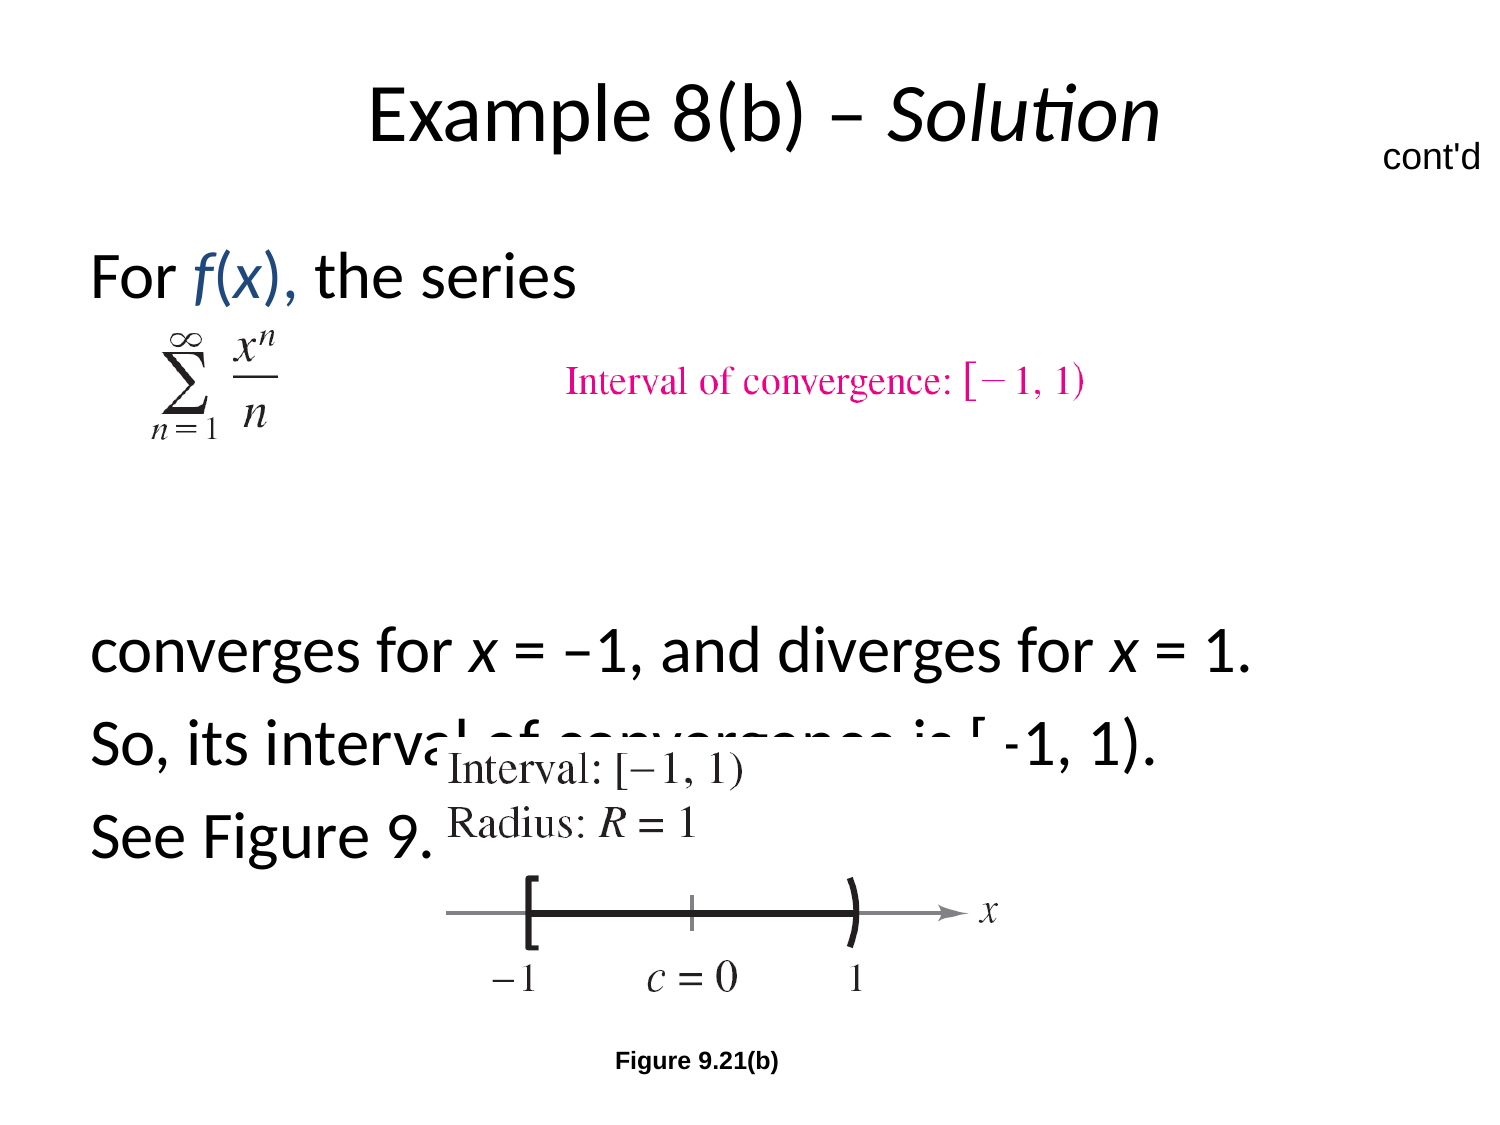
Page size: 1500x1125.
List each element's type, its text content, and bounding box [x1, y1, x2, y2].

text_box cont'd [1361, 124, 1497, 182]
list For f(x), the series converges for x = –1, and diverges for x = 1. So, its interval of convergence is [–1, 1). See Figure 9.21(b). [75, 224, 1425, 1087]
picture [437, 737, 1006, 999]
picture [137, 324, 1087, 441]
text_box Figure 9.21(b) [600, 1037, 795, 1083]
title Example 8(b) – Solution [89, 52, 1440, 165]
